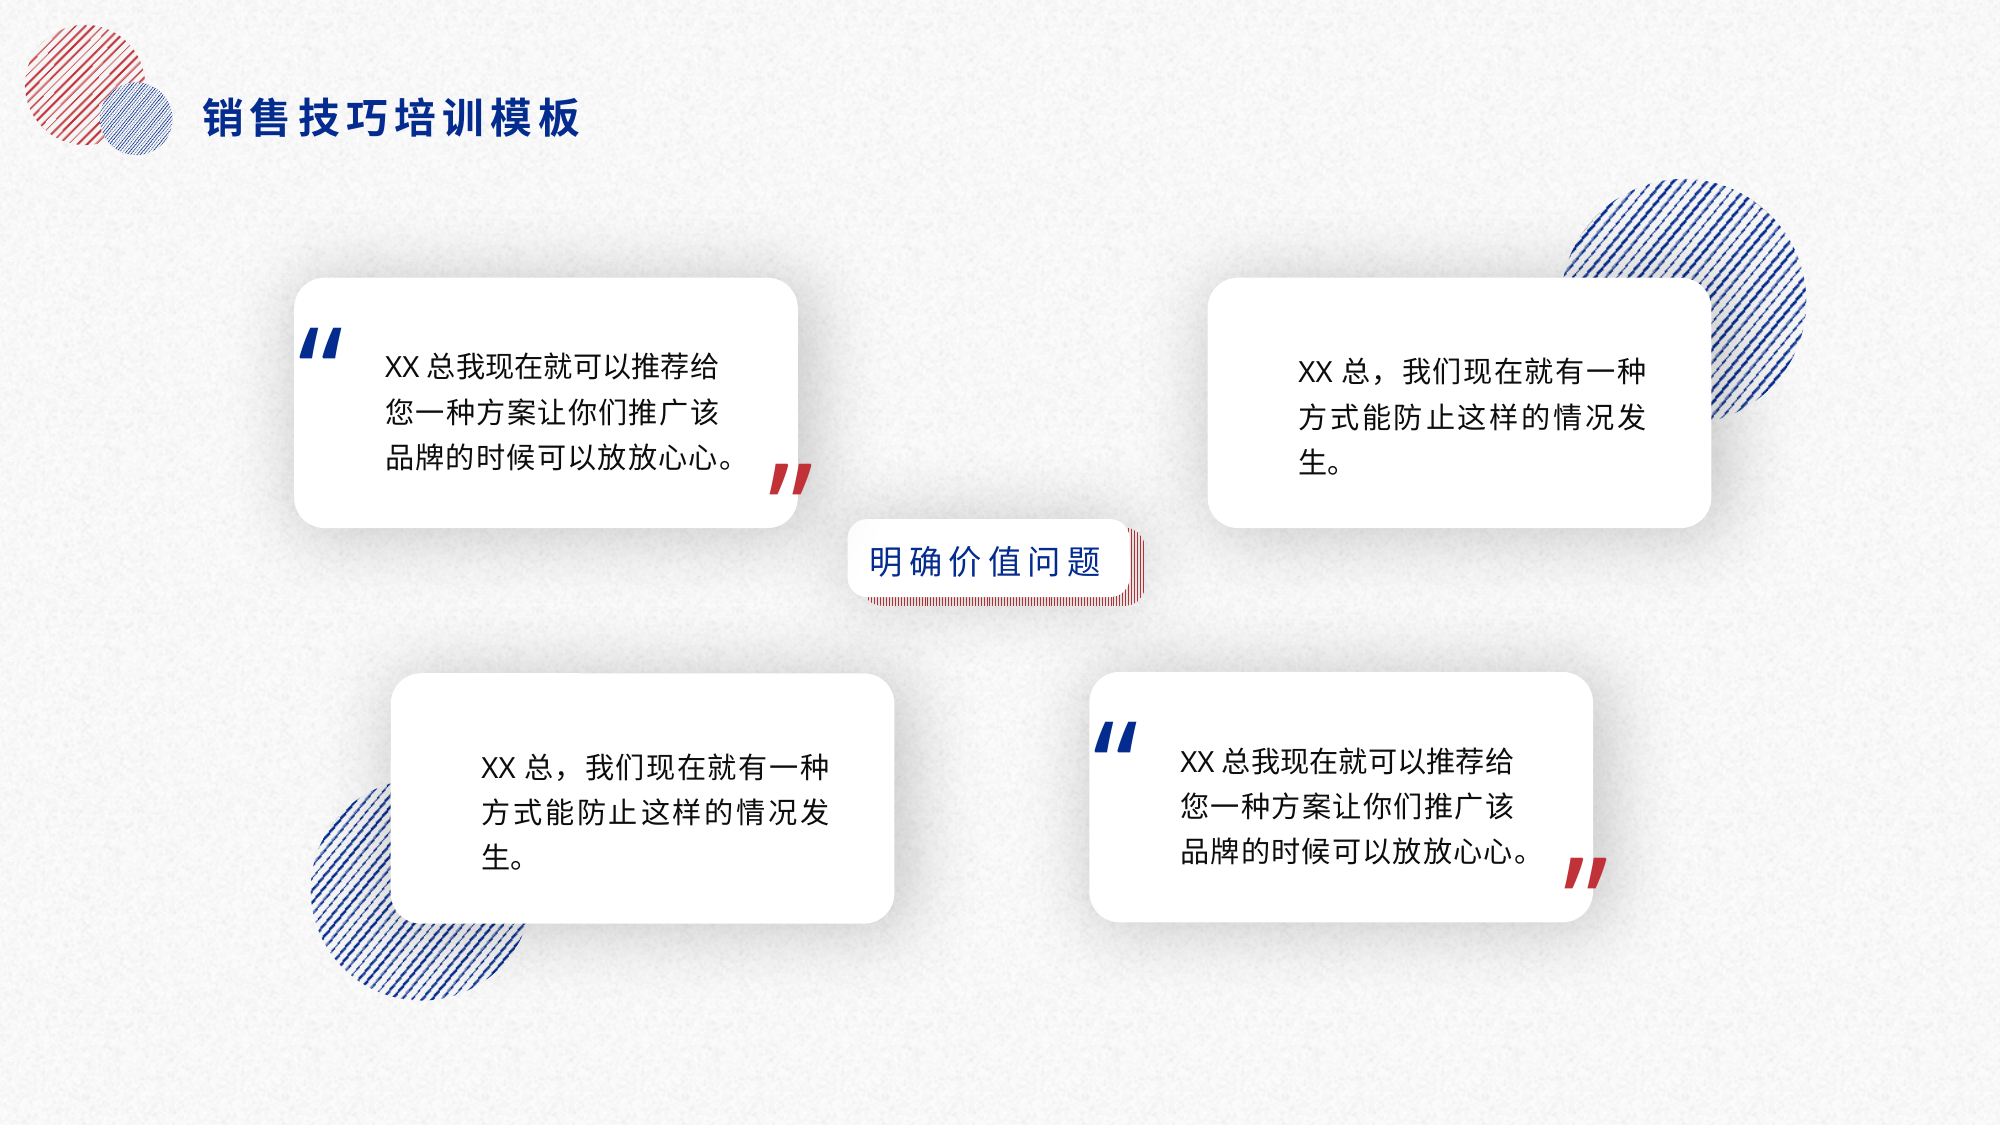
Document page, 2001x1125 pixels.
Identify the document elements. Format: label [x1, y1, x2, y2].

text_box [1041, 671, 1662, 981]
text_box [246, 277, 866, 587]
text_box [1207, 277, 1712, 529]
picture [24, 24, 173, 156]
picture [310, 778, 533, 1001]
text_box [847, 519, 1153, 606]
text_box [390, 673, 895, 924]
picture [1561, 178, 1807, 425]
